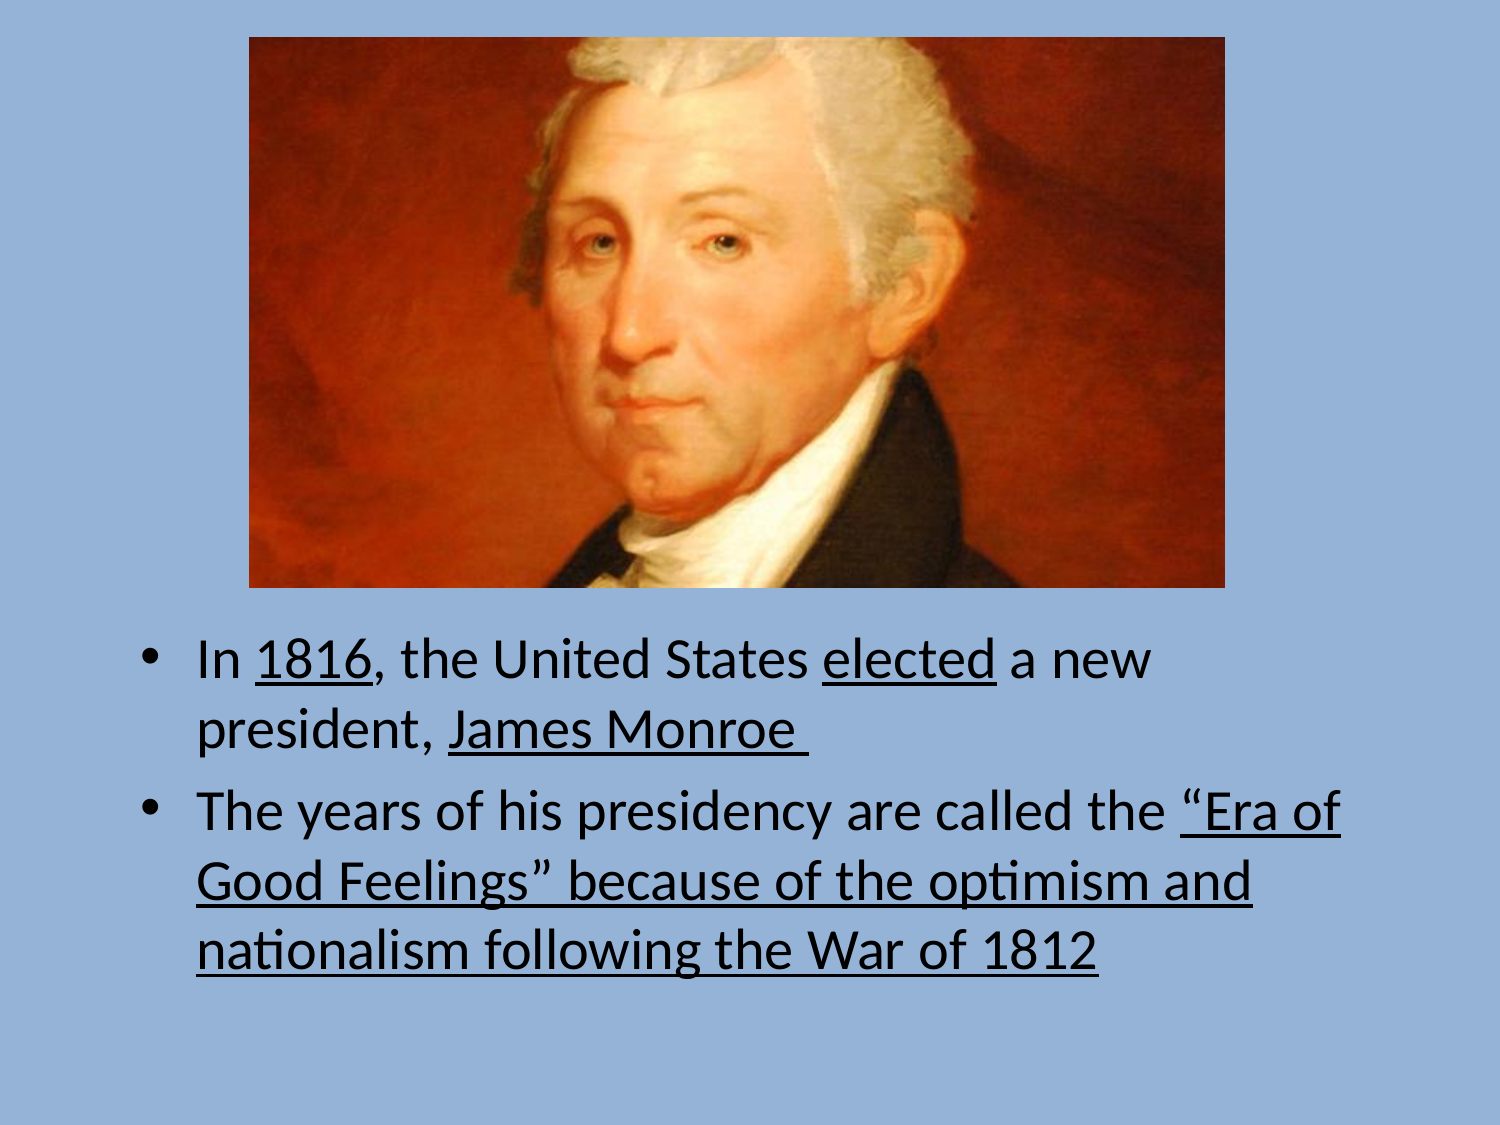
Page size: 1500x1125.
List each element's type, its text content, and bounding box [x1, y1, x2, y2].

picture [249, 37, 1226, 588]
list In 1816, the United States elected a new president, James Monroe The years of his presidency are called the “Era of Good Feelings” because of the optimism and nationalism following the War of 1812 [125, 612, 1400, 1063]
